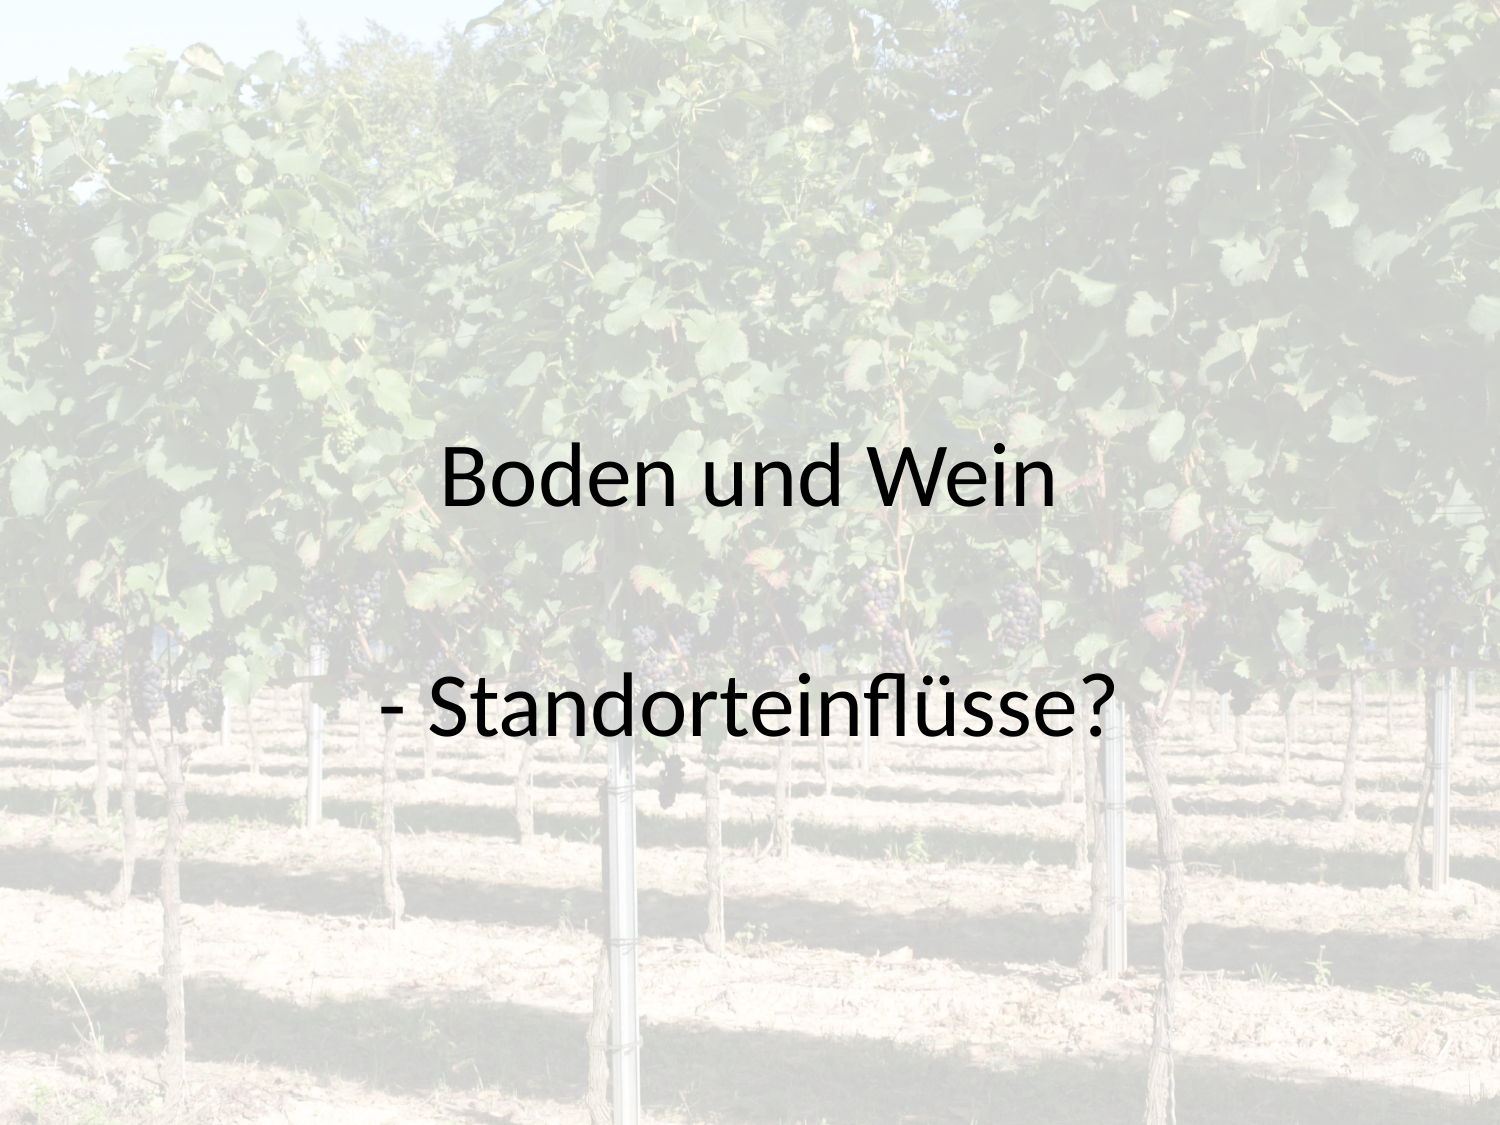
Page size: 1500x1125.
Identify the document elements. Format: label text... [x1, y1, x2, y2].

title Boden und Wein [112, 349, 1388, 591]
subtitle - Standorteinflüsse? [225, 637, 1275, 925]
